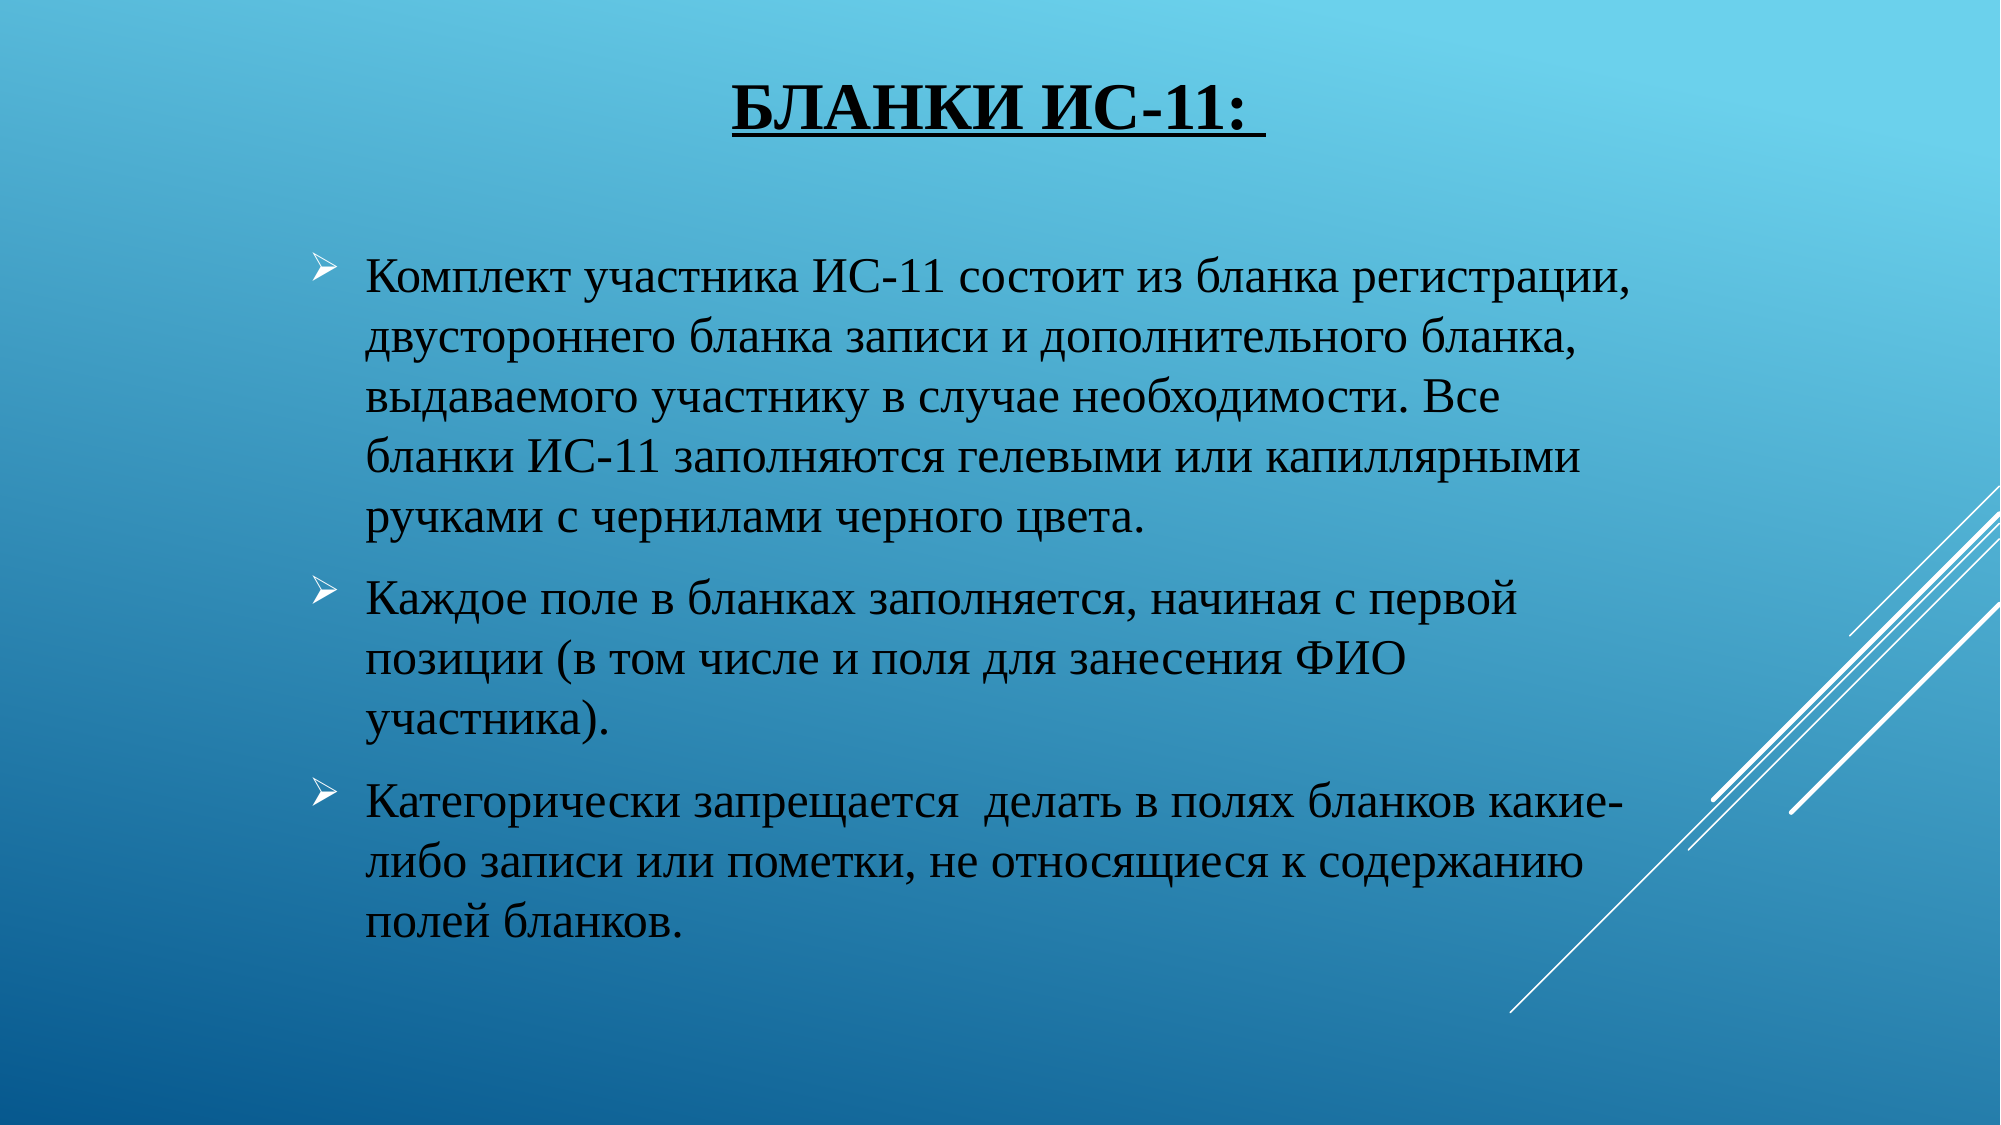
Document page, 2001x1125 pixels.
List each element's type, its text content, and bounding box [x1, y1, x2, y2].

list Комплект участника ИС-11 состоит из бланка регистрации, двустороннего бланка записи и дополнительного бланка, выдаваемого участнику в случае необходимости. Все бланки ИС-11 заполняются гелевыми или капиллярными ручками с чернилами черного цвета. Каждое поле в бланках заполняется, начиная с первой позиции (в том числе и поля для занесения ФИО участника). Категорически запрещается делать в полях бланков какие-либо записи или пометки, не относящиеся к содержанию полей бланков. [294, 167, 1665, 1062]
title Бланки ИС-11: [136, 65, 1862, 150]
